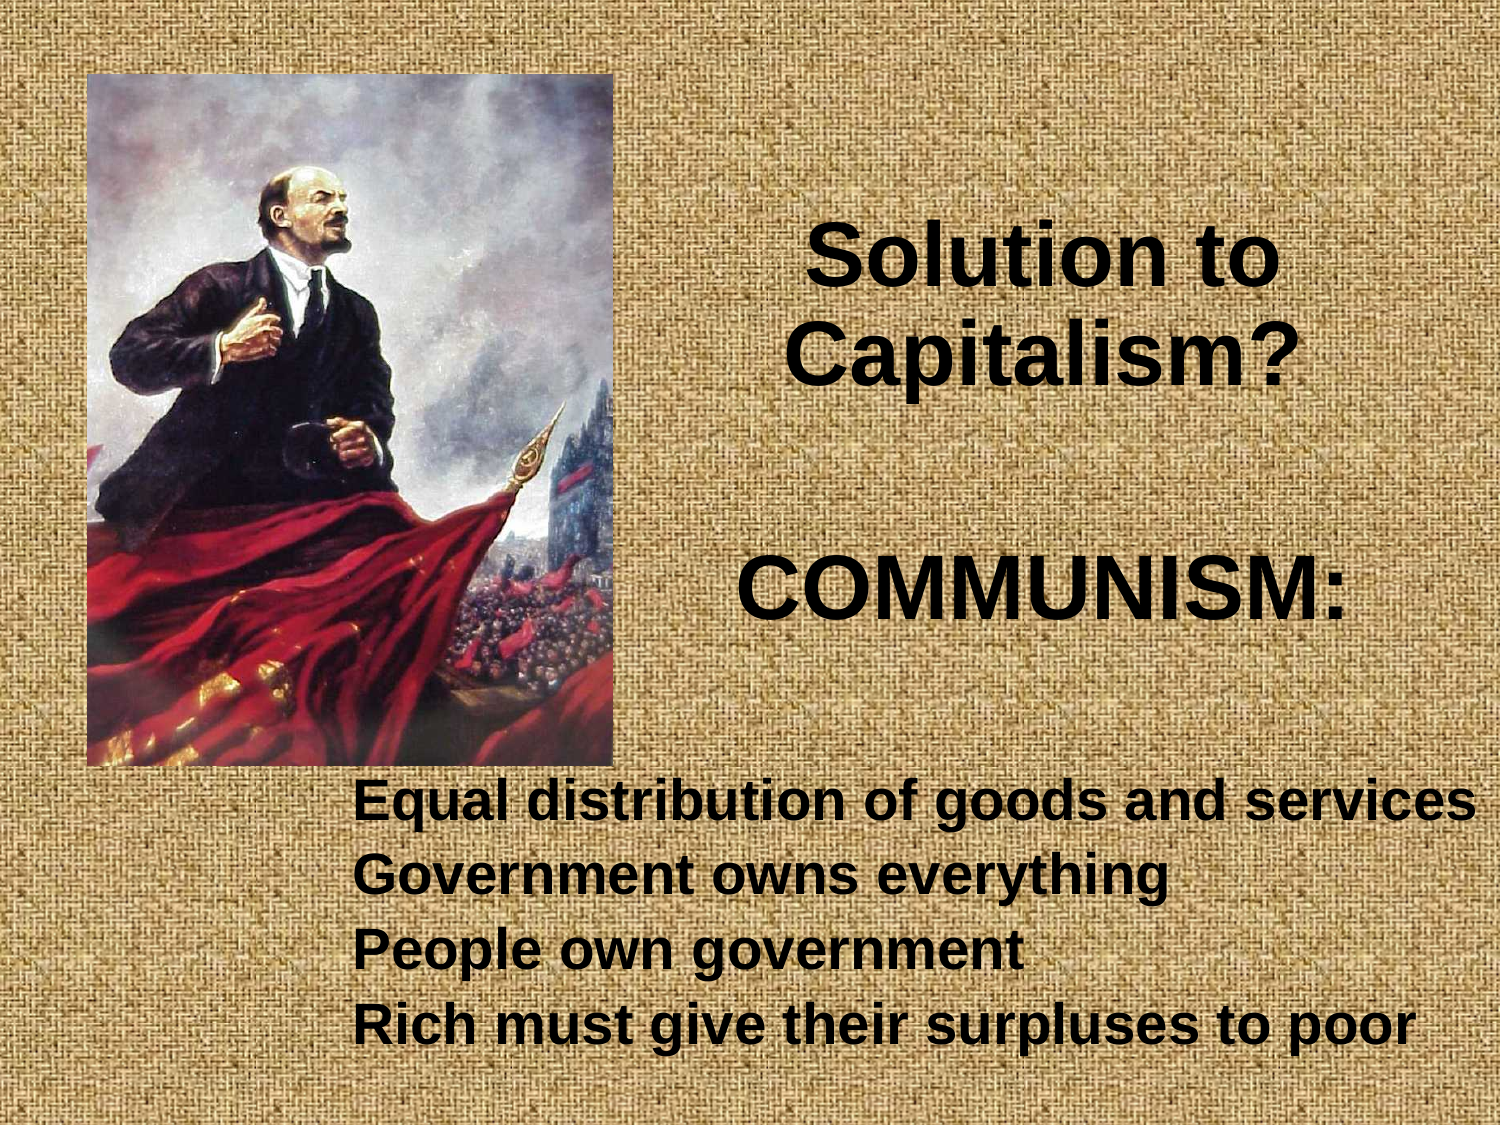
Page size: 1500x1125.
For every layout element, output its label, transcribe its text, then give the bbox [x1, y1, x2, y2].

picture [0, 0, 1500, 1125]
text_box Equal distribution of goods and services Government owns everything People own government Rich must give their surpluses to poor [337, 762, 1500, 1125]
text_box Solution to Capitalism? COMMUNISM: [674, 199, 1413, 647]
